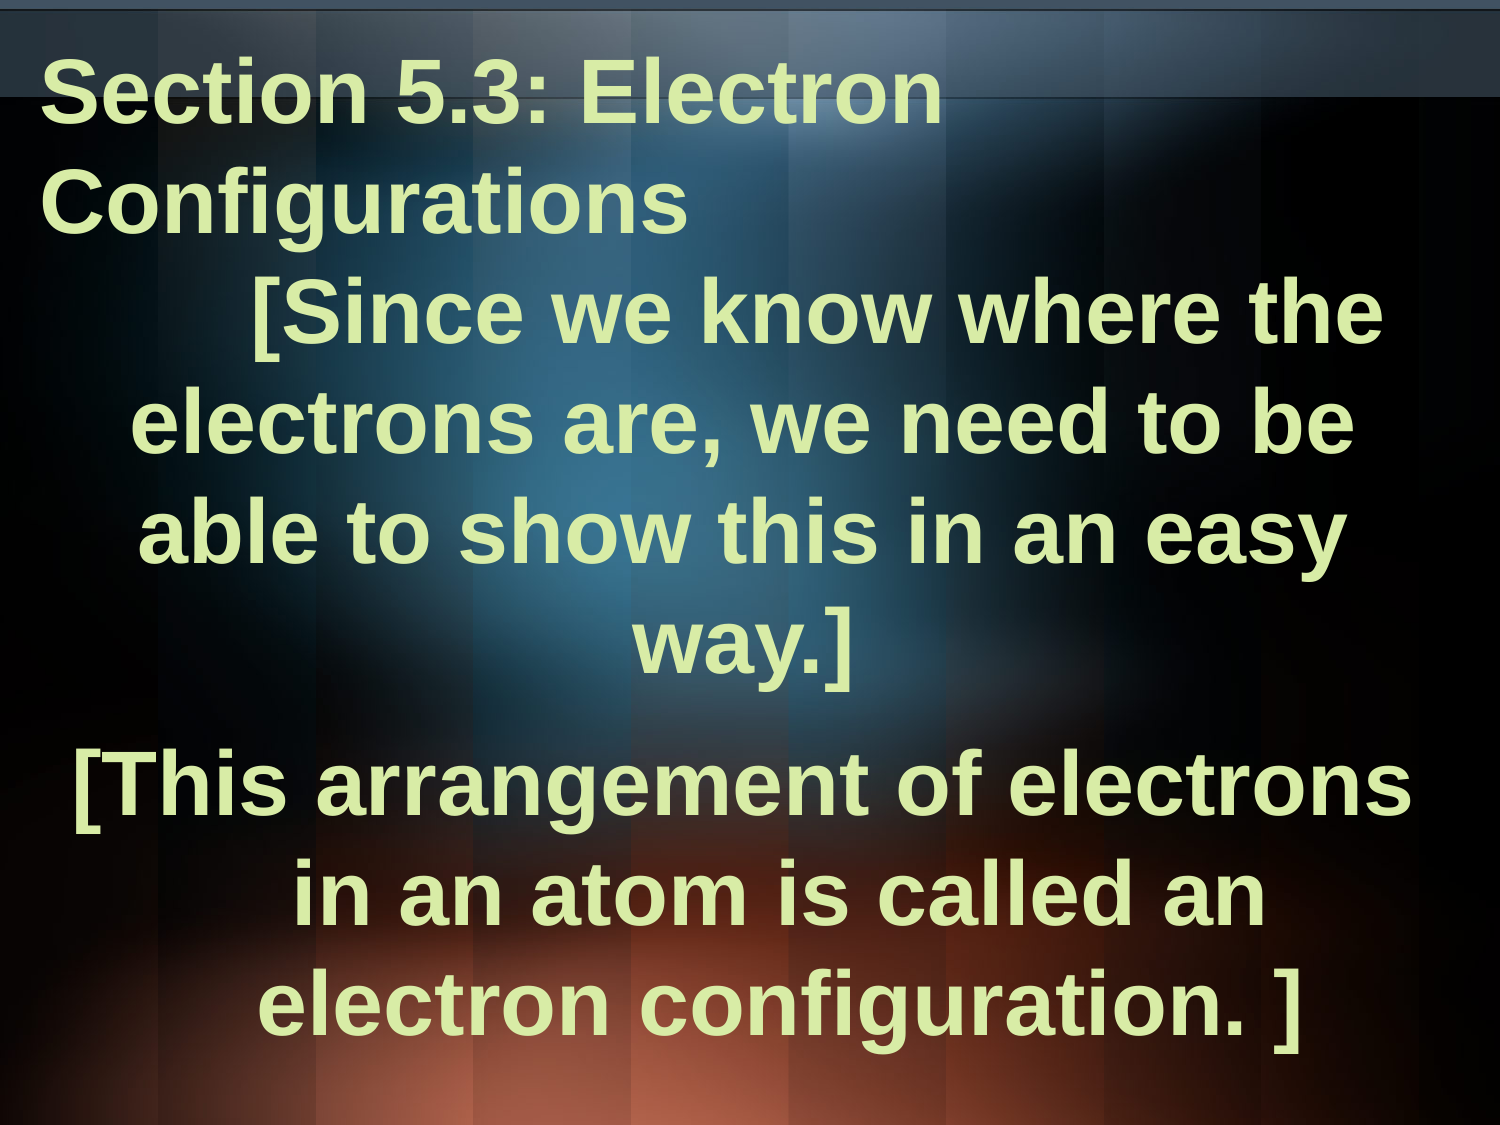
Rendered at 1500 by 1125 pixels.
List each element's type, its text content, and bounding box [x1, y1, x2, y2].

text_box Section 5.3: Electron Configurations [Since we know where the electrons are, we need to be able to show this in an easy way.] [24, 24, 1463, 716]
text_box [This arrangement of electrons in an atom is called an electron configuration. ] [24, 716, 1463, 1062]
picture [0, 0, 1500, 1125]
